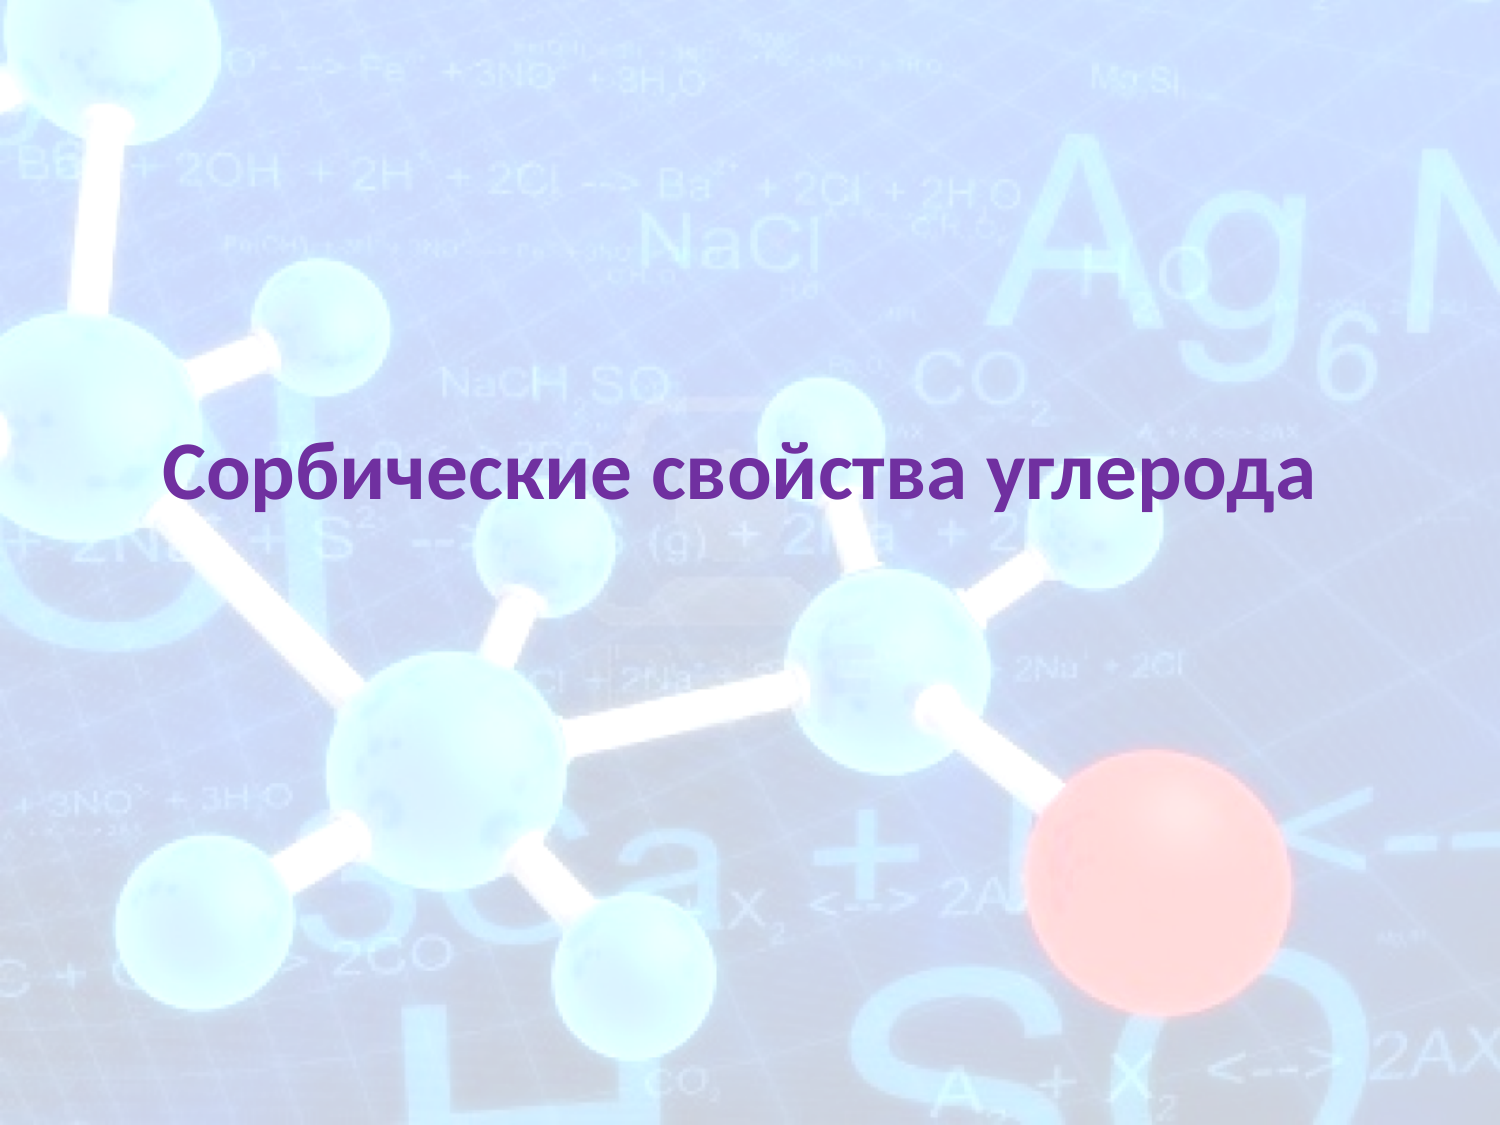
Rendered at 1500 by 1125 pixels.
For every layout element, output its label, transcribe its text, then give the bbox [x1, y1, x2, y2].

list Сорбические свойства углерода [64, 408, 1415, 755]
picture [0, 0, 1500, 1125]
